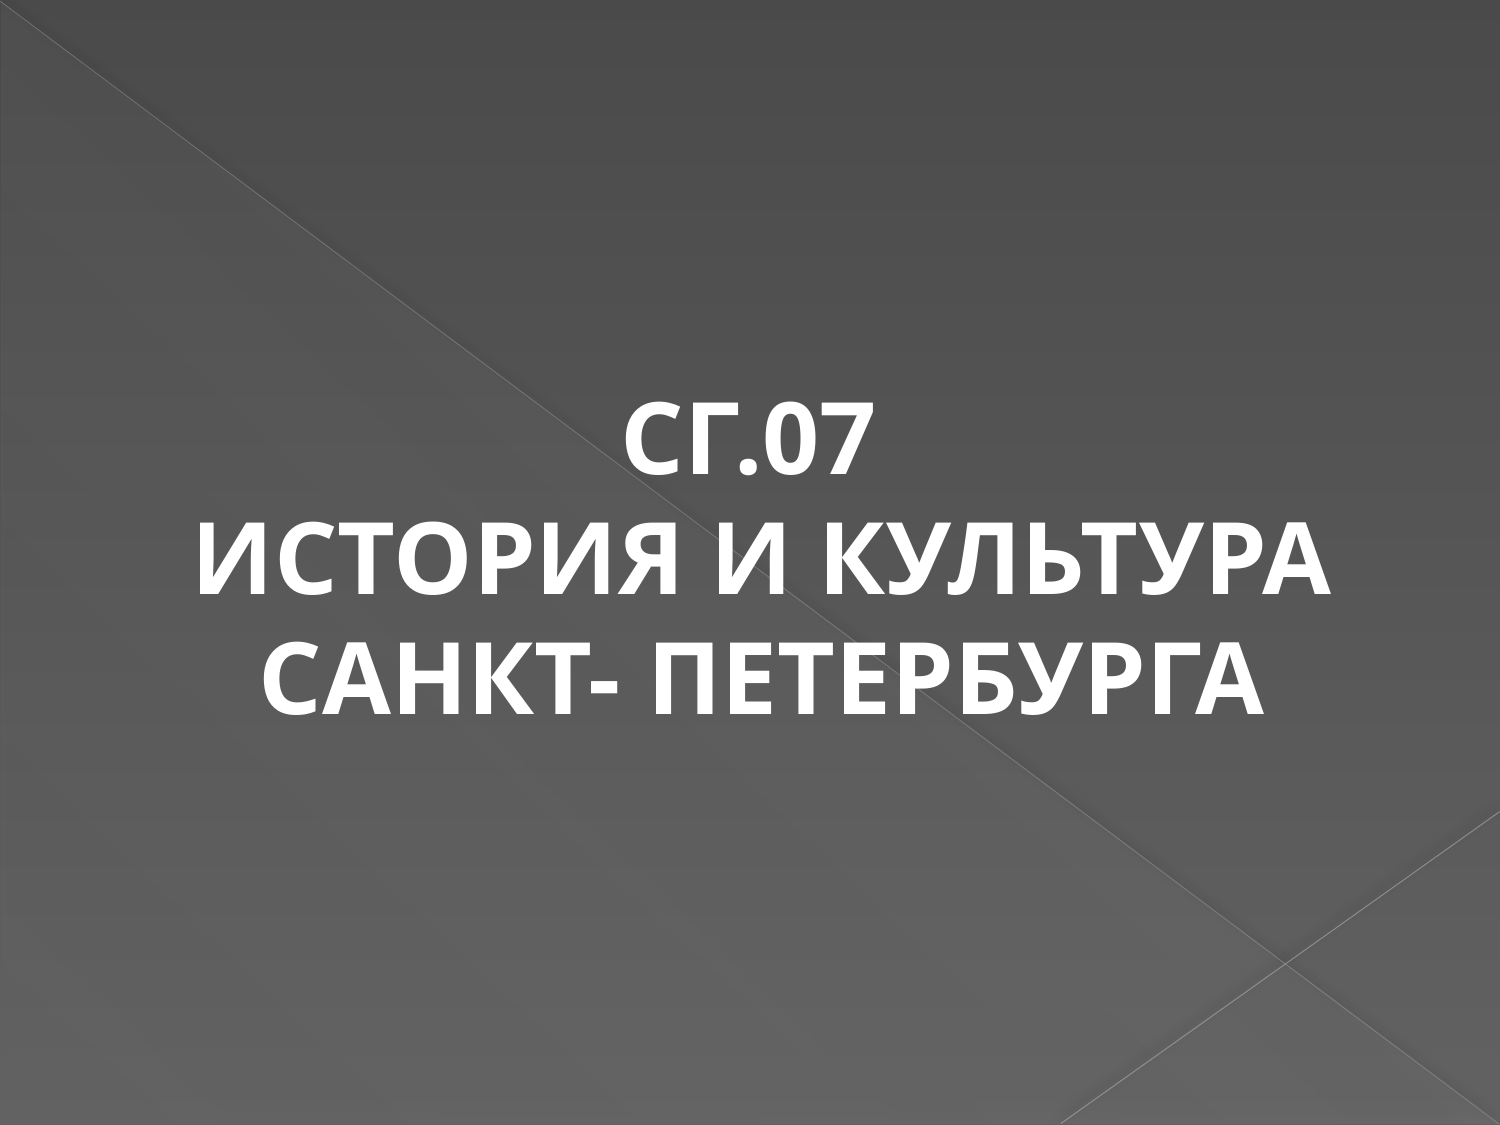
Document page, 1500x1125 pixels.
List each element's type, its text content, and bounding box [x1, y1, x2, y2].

text_box СГ.07 ИСТОРИЯ И КУЛЬТУРА САНКТ- ПЕТЕРБУРГА [64, 367, 1459, 742]
